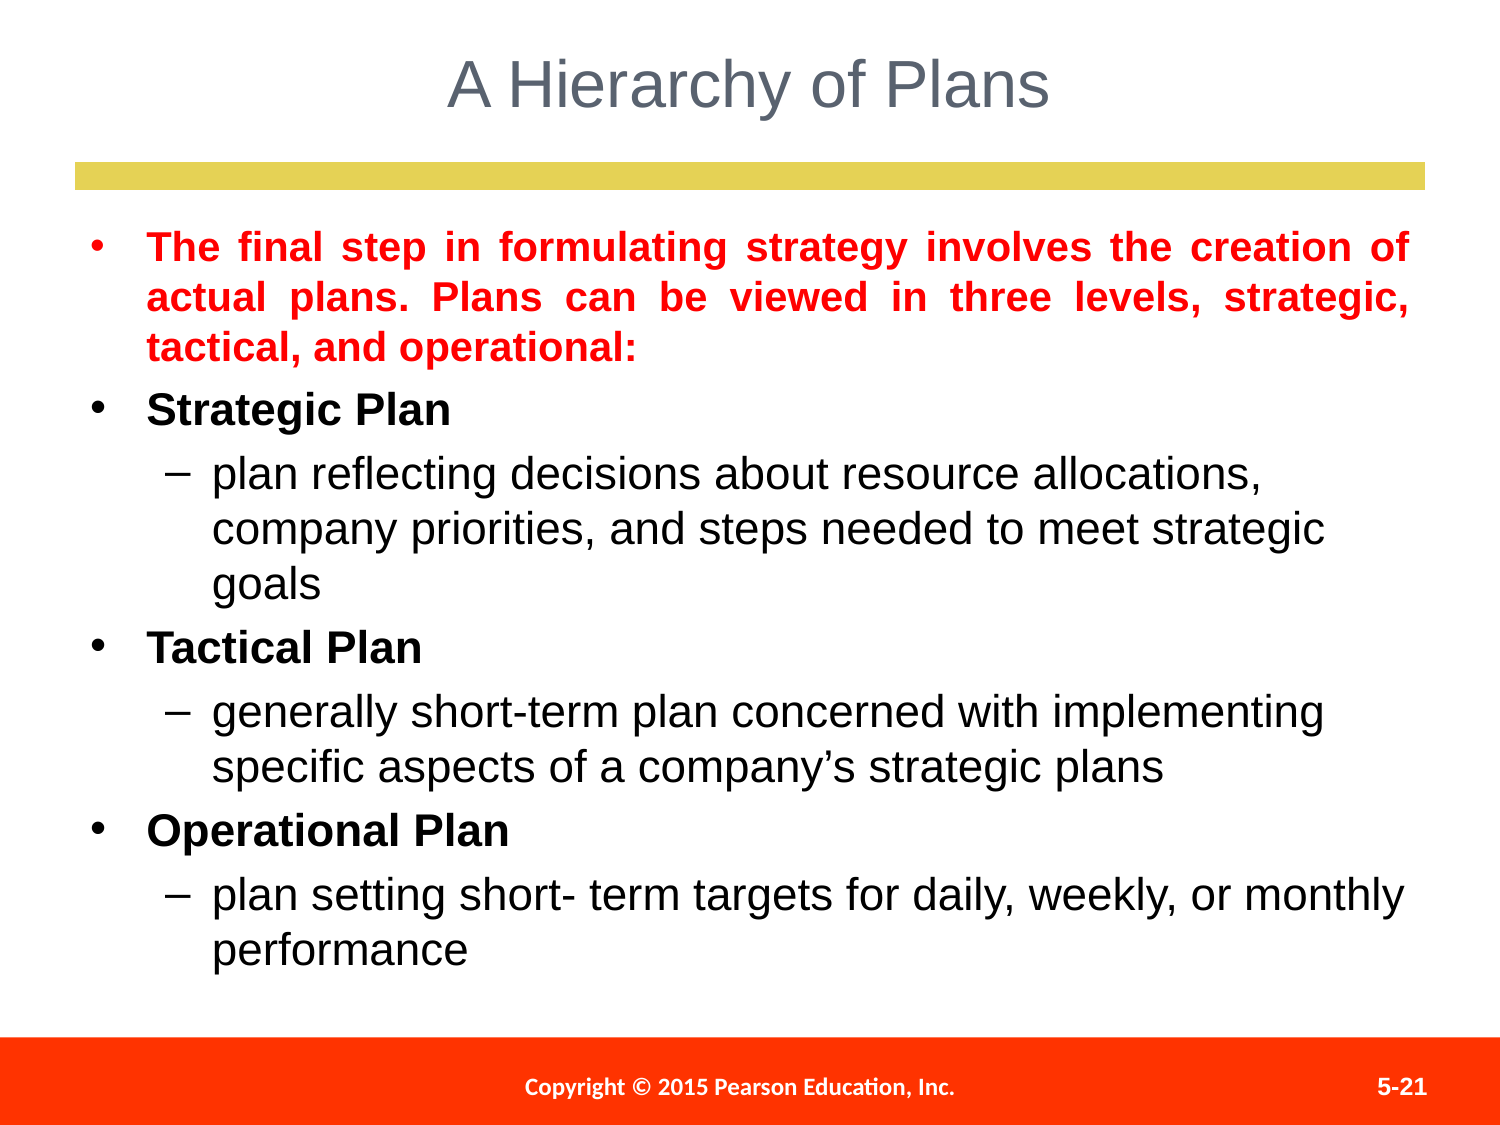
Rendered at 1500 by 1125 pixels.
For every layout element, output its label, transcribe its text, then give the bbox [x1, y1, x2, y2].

list The final step in formulating strategy involves the creation of actual plans. Plans can be viewed in three levels, strategic, tactical, and operational: Strategic Plan plan reflecting decisions about resource allocations, company priorities, and steps needed to meet strategic goals Tactical Plan generally short-term plan concerned with implementing specific aspects of a company’s strategic plans Operational Plan plan setting short- term targets for daily, weekly, or monthly performance [74, 212, 1426, 1018]
title A Hierarchy of Plans [74, 12, 1426, 151]
picture [75, 162, 1425, 190]
